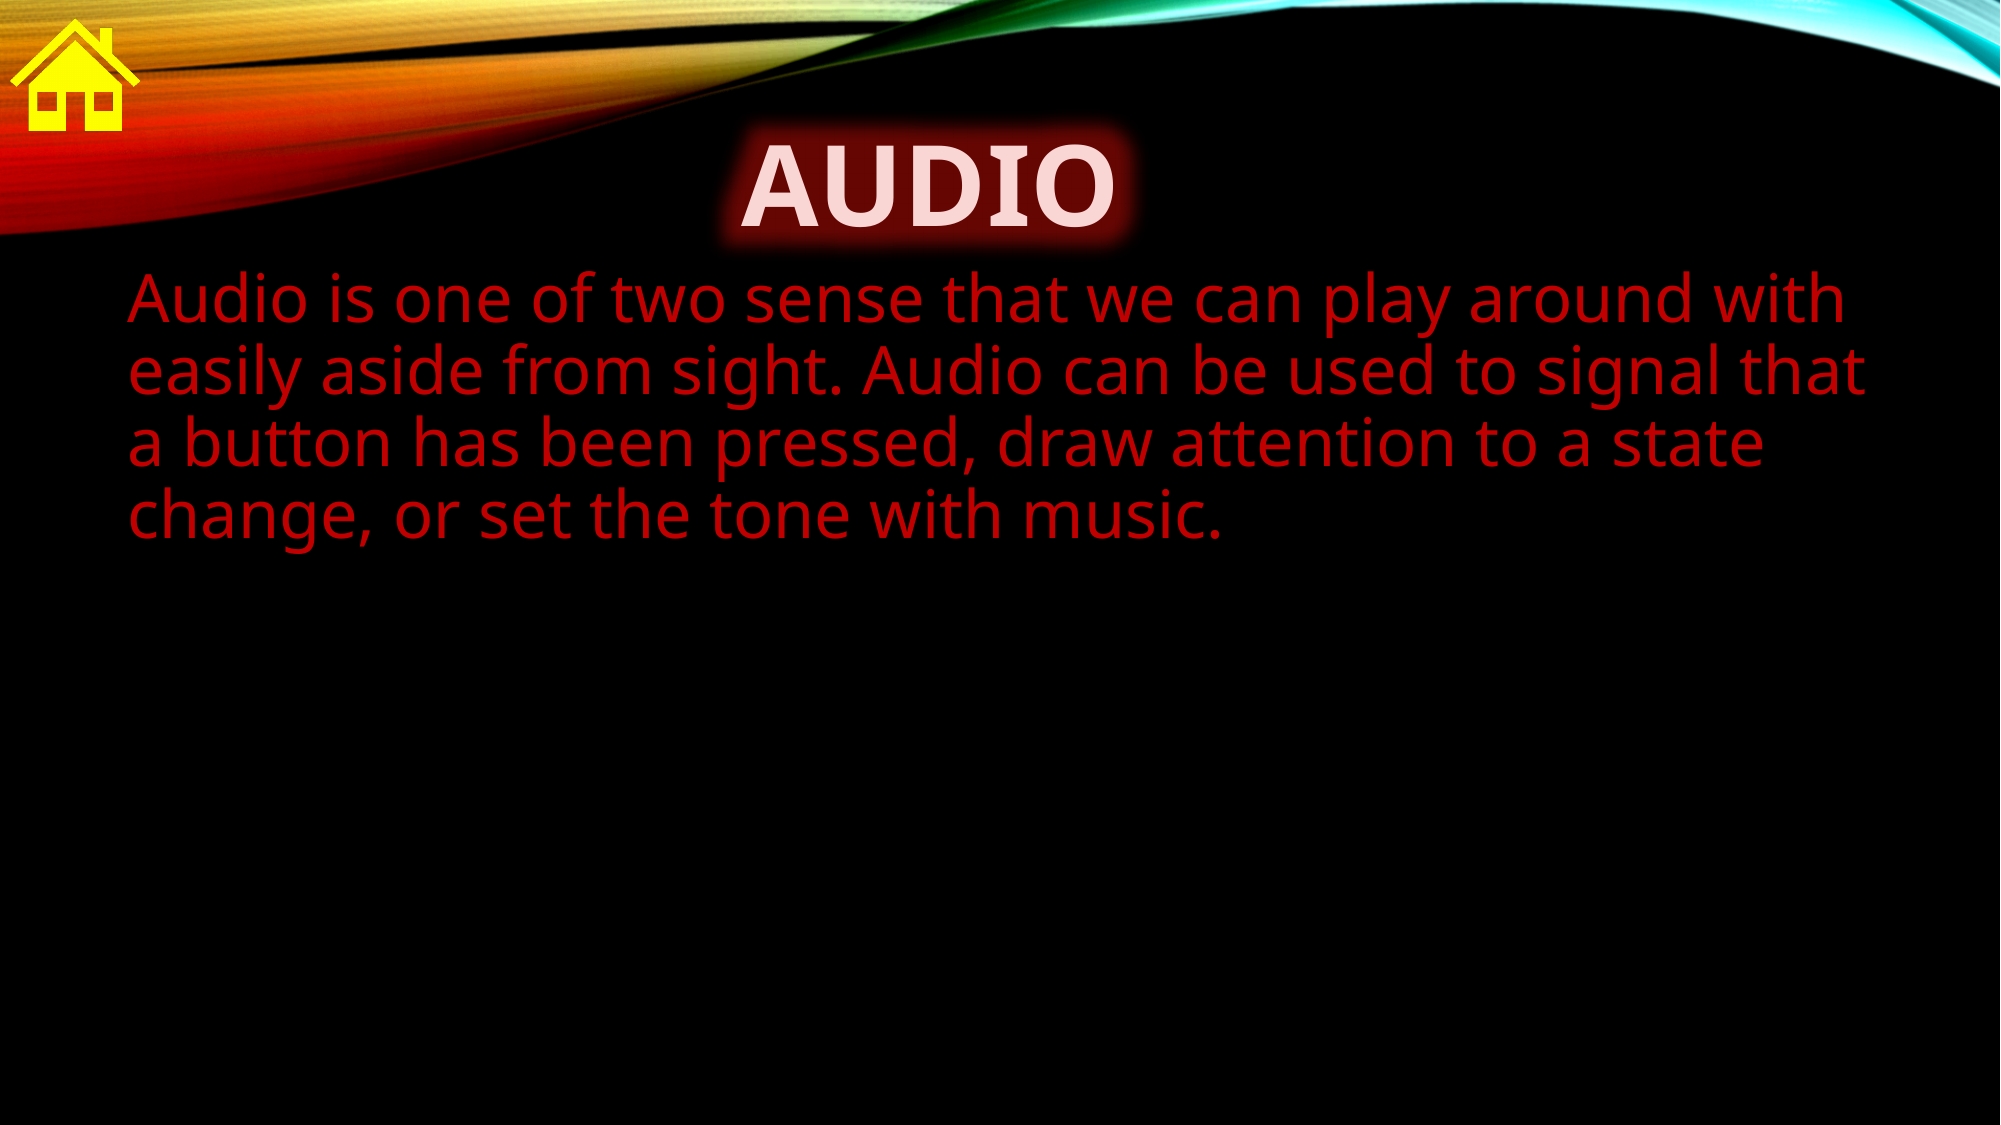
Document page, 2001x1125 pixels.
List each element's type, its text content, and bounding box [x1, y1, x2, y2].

text_box AUDIO [709, 106, 1152, 256]
list Audio is one of two sense that we can play around with easily aside from sight. Audio can be used to signal that a button has been pressed, draw attention to a state change, or set the tone with music. [112, 257, 1888, 918]
picture [0, 0, 2000, 237]
